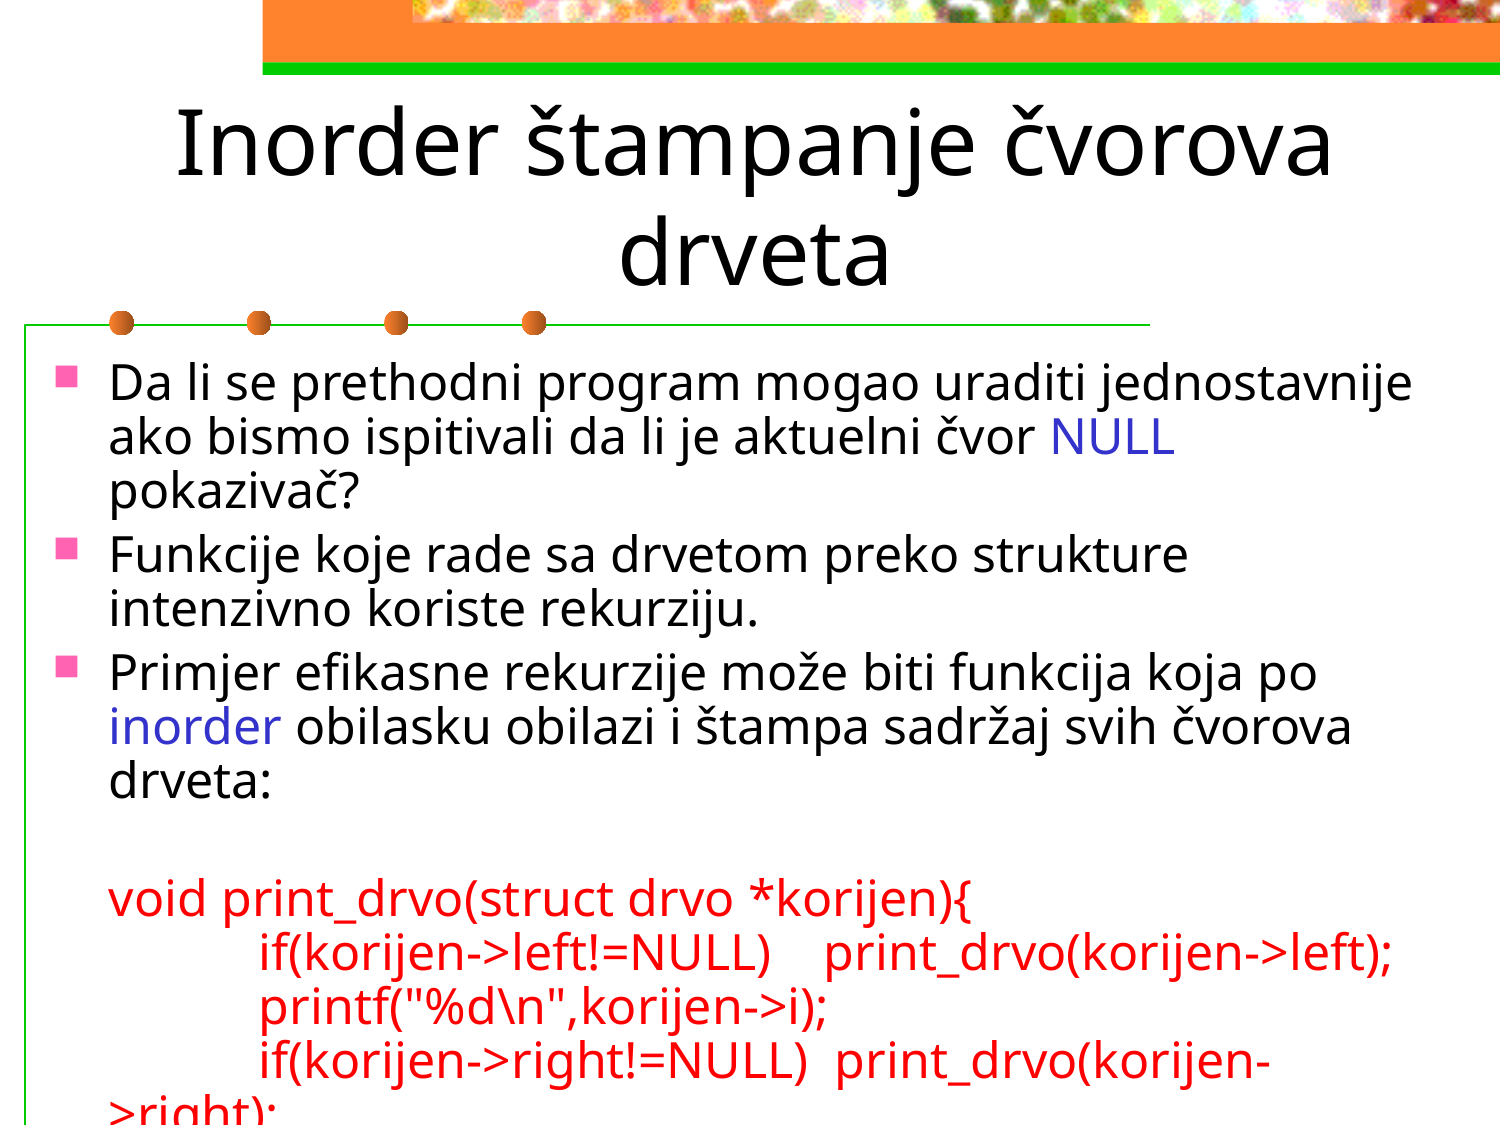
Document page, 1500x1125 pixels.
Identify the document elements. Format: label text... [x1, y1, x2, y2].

title Inorder štampanje čvorova drveta [50, 99, 1463, 288]
picture [412, 0, 1500, 23]
list Da li se prethodni program mogao uraditi jednostavnije ako bismo ispitivali da li je aktuelni čvor NULL pokazivač? Funkcije koje rade sa drvetom preko strukture intenzivno koriste rekurziju. Primjer efikasne rekurzije može biti funkcija koja po inorder obilasku obilazi i štampa sadržaj svih čvorova drveta: void print_drvo(struct drvo *korijen){ if(korijen->left!=NULL) print_drvo(korijen->left); printf("%d\n",korijen->i); if(korijen->right!=NULL) print_drvo(korijen->right); } [37, 350, 1438, 1025]
